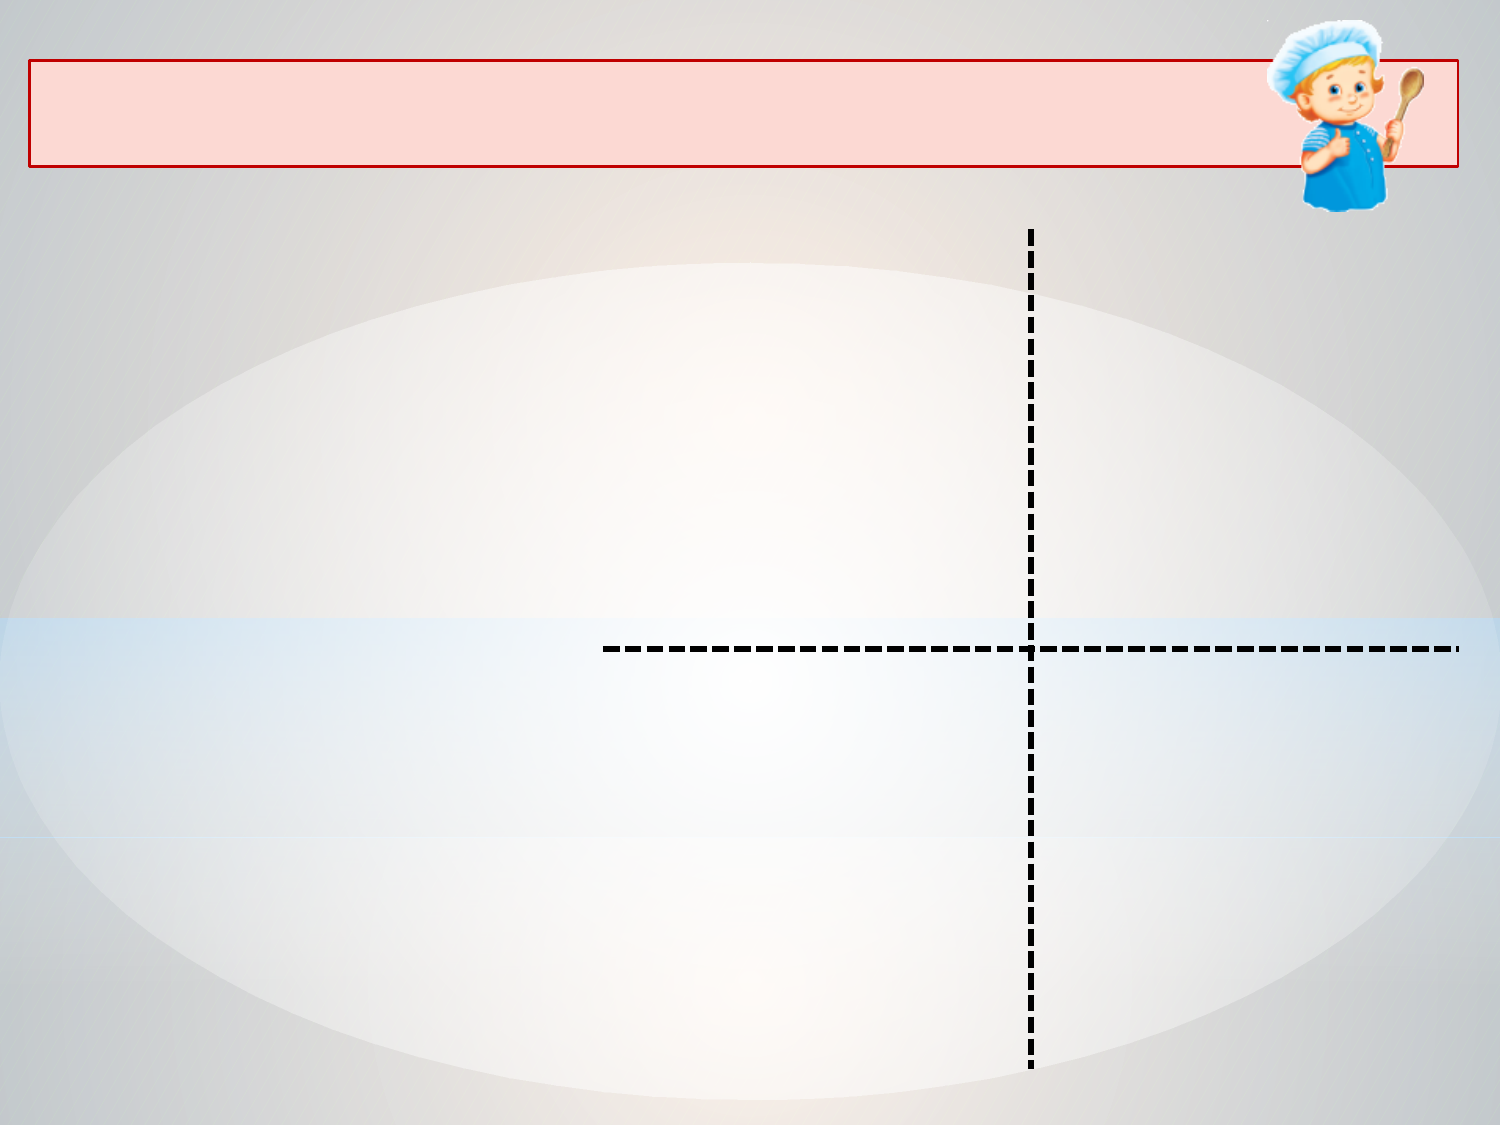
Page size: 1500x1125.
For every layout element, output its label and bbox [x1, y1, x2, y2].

text_box [1428, 59, 1459, 168]
text_box [28, 59, 1261, 168]
picture [1267, 20, 1424, 212]
table_header [603, 229, 1031, 649]
table_header [1031, 229, 1459, 649]
table_cell [1031, 649, 1459, 1069]
table_cell [603, 649, 1031, 1069]
